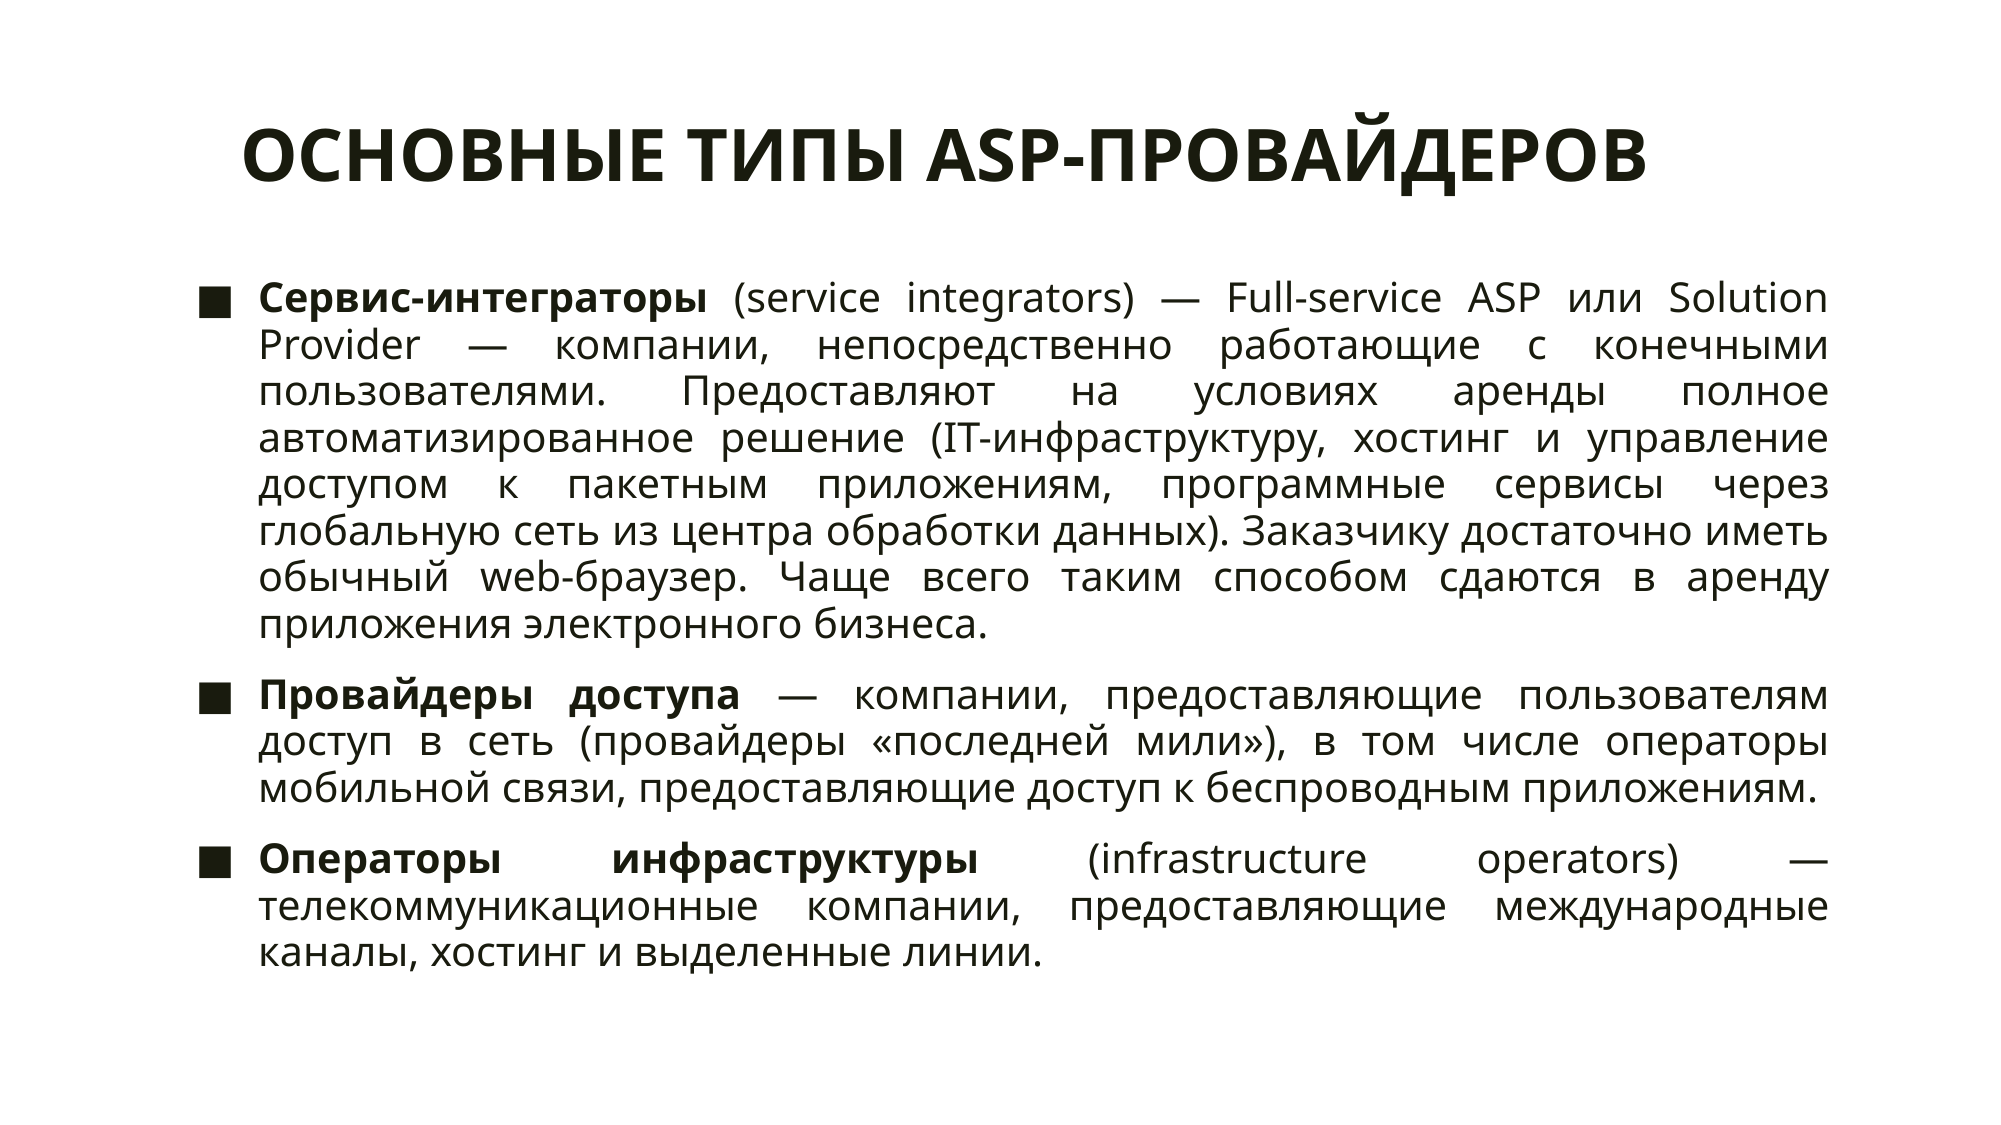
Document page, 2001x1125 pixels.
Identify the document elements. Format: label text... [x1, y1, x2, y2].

list Сеpвис-интегpатоpы (service integrators) — Full-service ASP или Solution Provider — компании, непосредственно работающие с конечными пользователями. Предоставляют на условиях аренды полное автоматизированное решение (IT-инфpастpуктуpу, хостинг и управление доступом к пакетным приложениям, программные сервисы через глобальную сеть из центра обработки данных). Заказчику достаточно иметь обычный web-бpаузеp. Чаще всего таким способом сдаются в аренду приложения электронного бизнеса. Провайдеры доступа — компании, предоставляющие пользователям доступ в сеть (провайдеры «последней мили»), в том числе операторы мобильной связи, предоставляющие доступ к беспроводным приложениям. Операторы инфраструктуры (infrastructure operators) — телекоммуникационные компании, предоставляющие международные каналы, хостинг и выделенные линии. [180, 268, 1845, 1032]
title ОСНОВНЫЕ ТИПЫ ASP-ПРОВАЙДЕРОВ [225, 112, 1800, 207]
